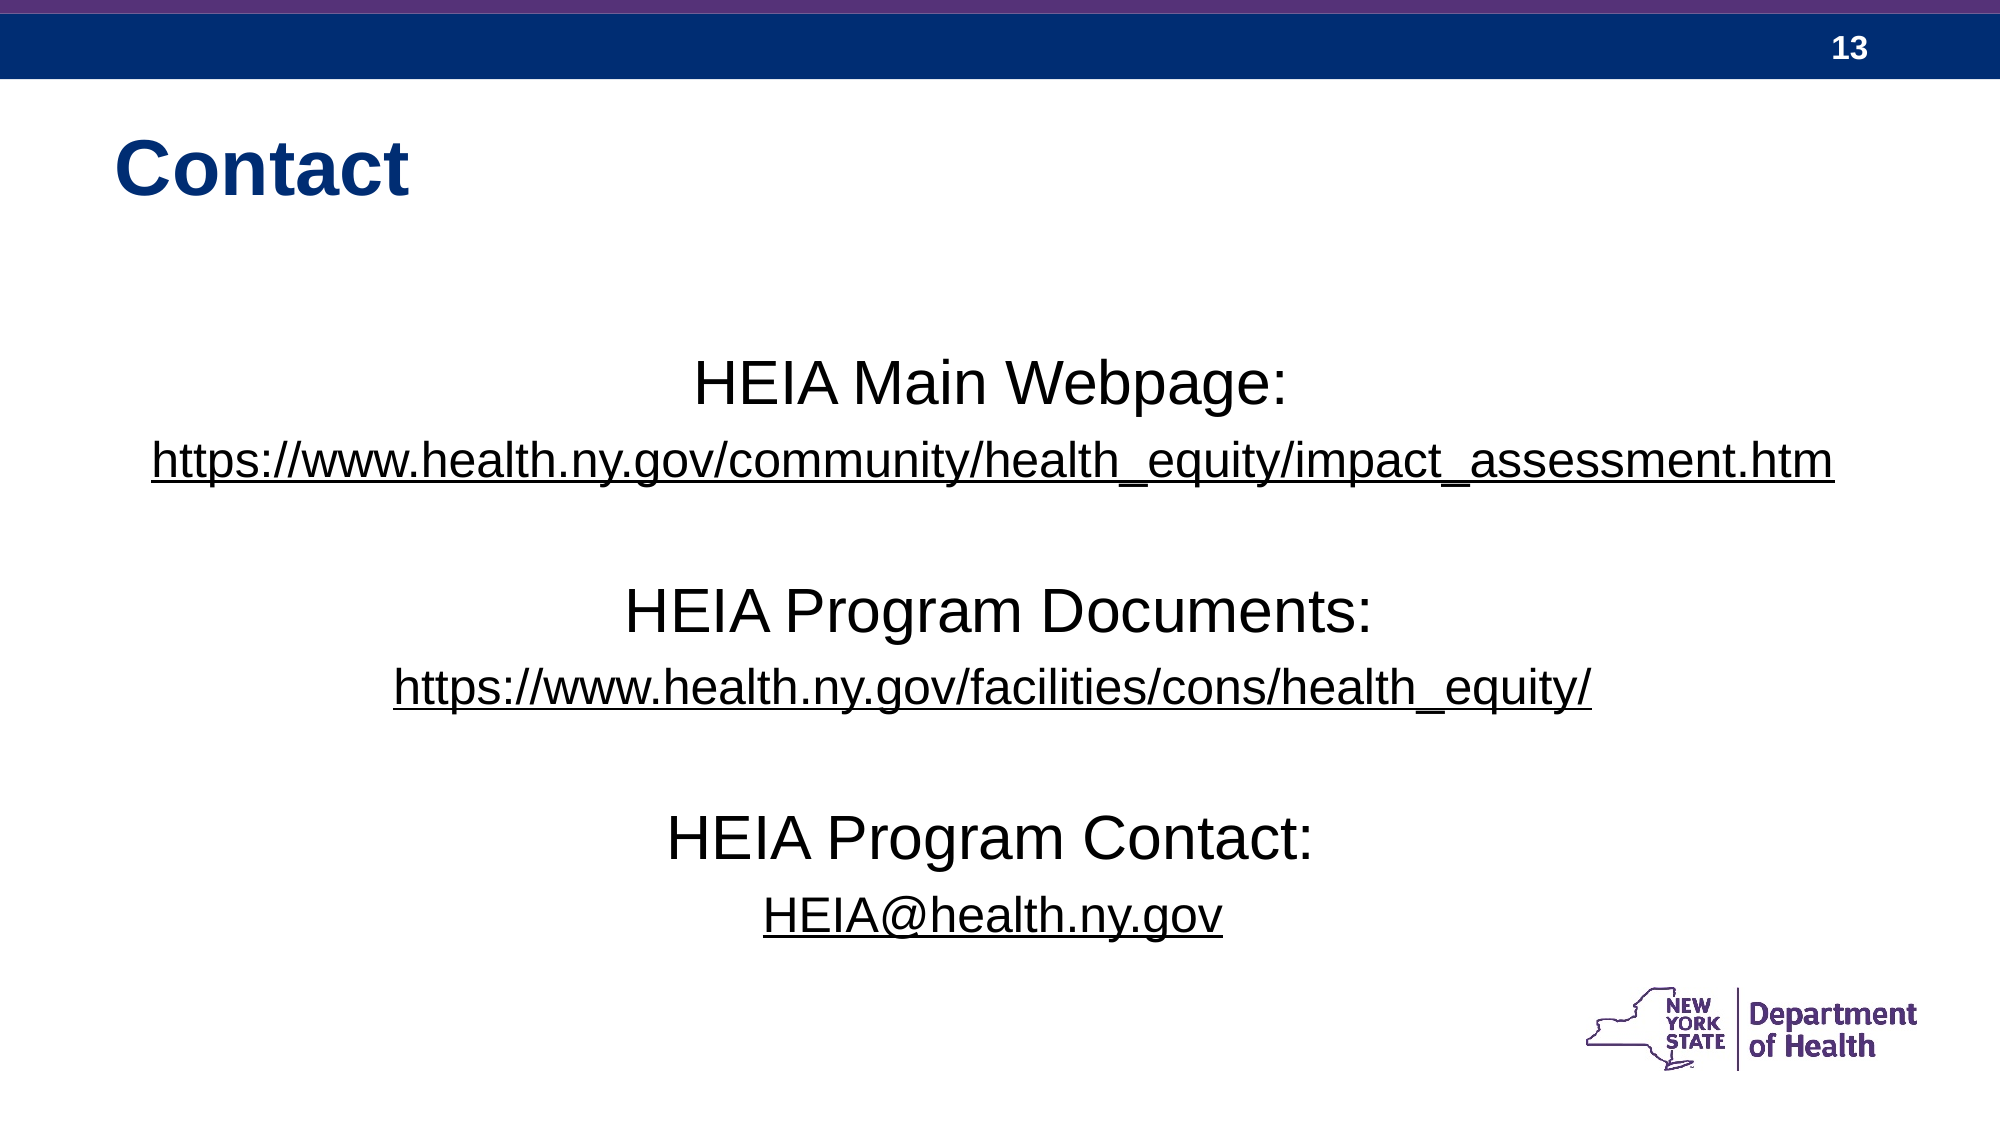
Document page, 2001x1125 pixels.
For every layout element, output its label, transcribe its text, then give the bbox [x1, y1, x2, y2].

list HEIA Main Webpage: https://www.health.ny.gov/community/health_equity/impact_assessment.htm HEIA Program Documents: https://www.health.ny.gov/facilities/cons/health_equity/ HEIA Program Contact: HEIA@health.ny.gov [99, 262, 1900, 1005]
title Contact [99, 69, 1900, 258]
picture [1586, 987, 1917, 1071]
